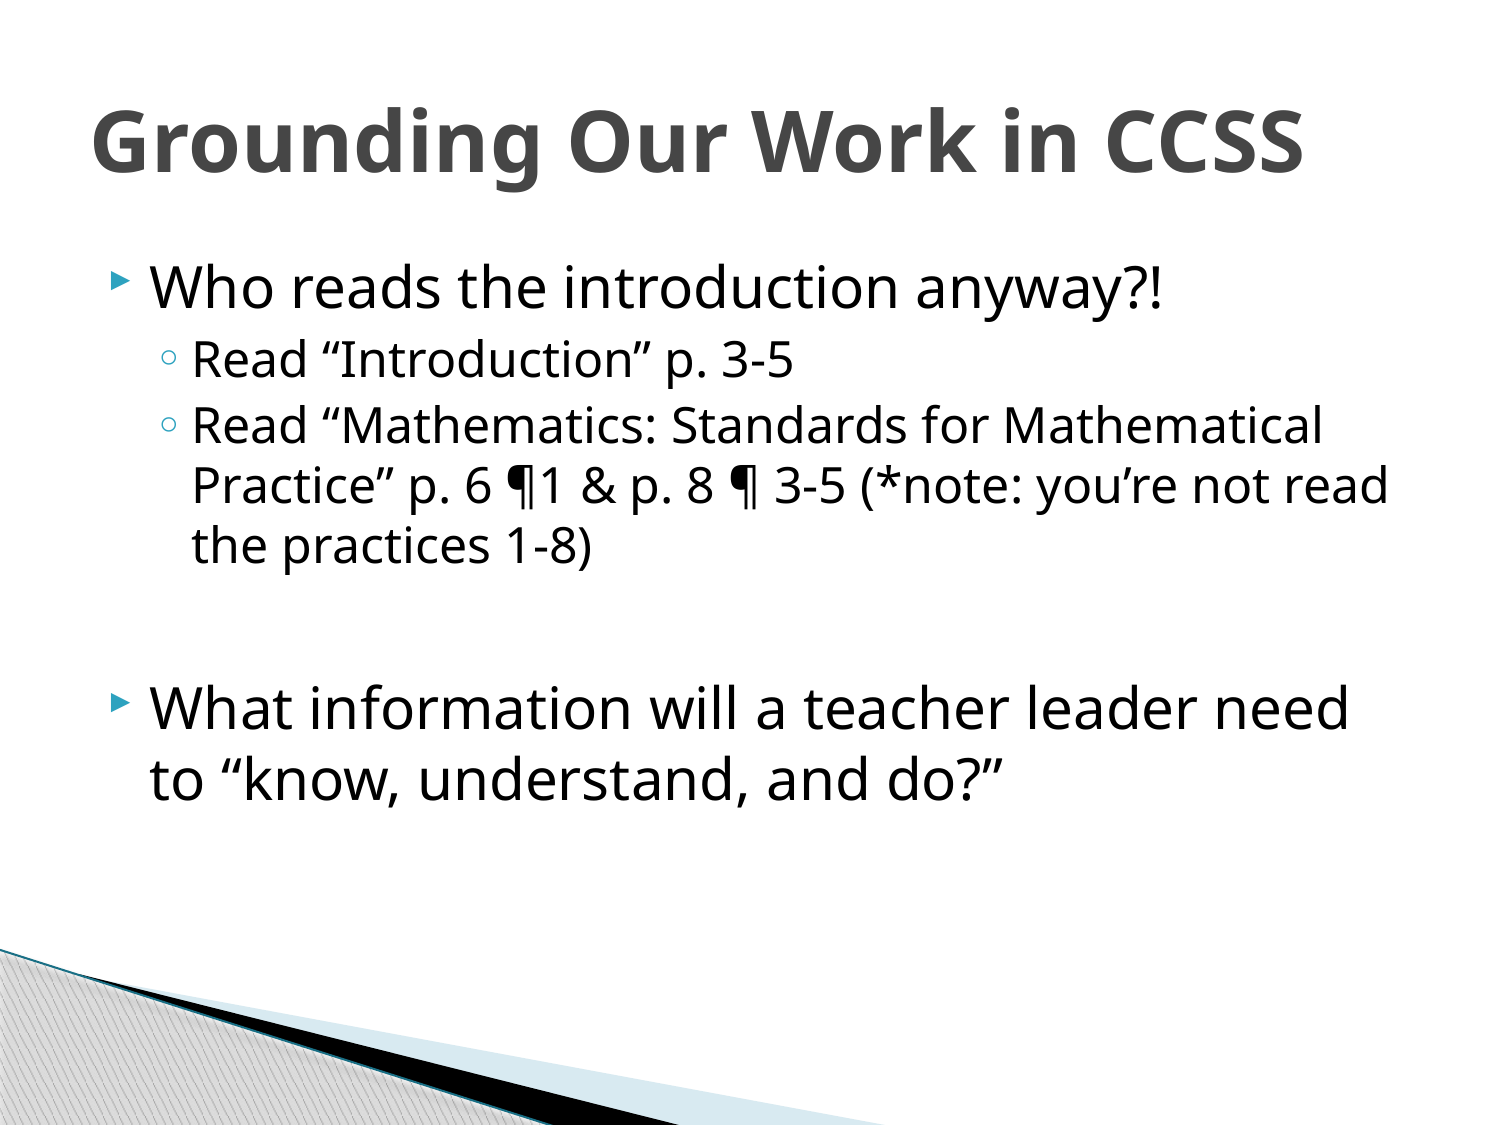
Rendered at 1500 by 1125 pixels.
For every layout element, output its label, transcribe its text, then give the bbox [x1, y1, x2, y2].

list Who reads the introduction anyway?! Read “Introduction” p. 3-5 Read “Mathematics: Standards for Mathematical Practice” p. 6 ¶1 & p. 8 ¶ 3-5 (*note: you’re not read the practices 1-8) What information will a teacher leader need to “know, understand, and do?” [75, 243, 1425, 986]
title Grounding Our Work in CCSS [75, 45, 1425, 233]
